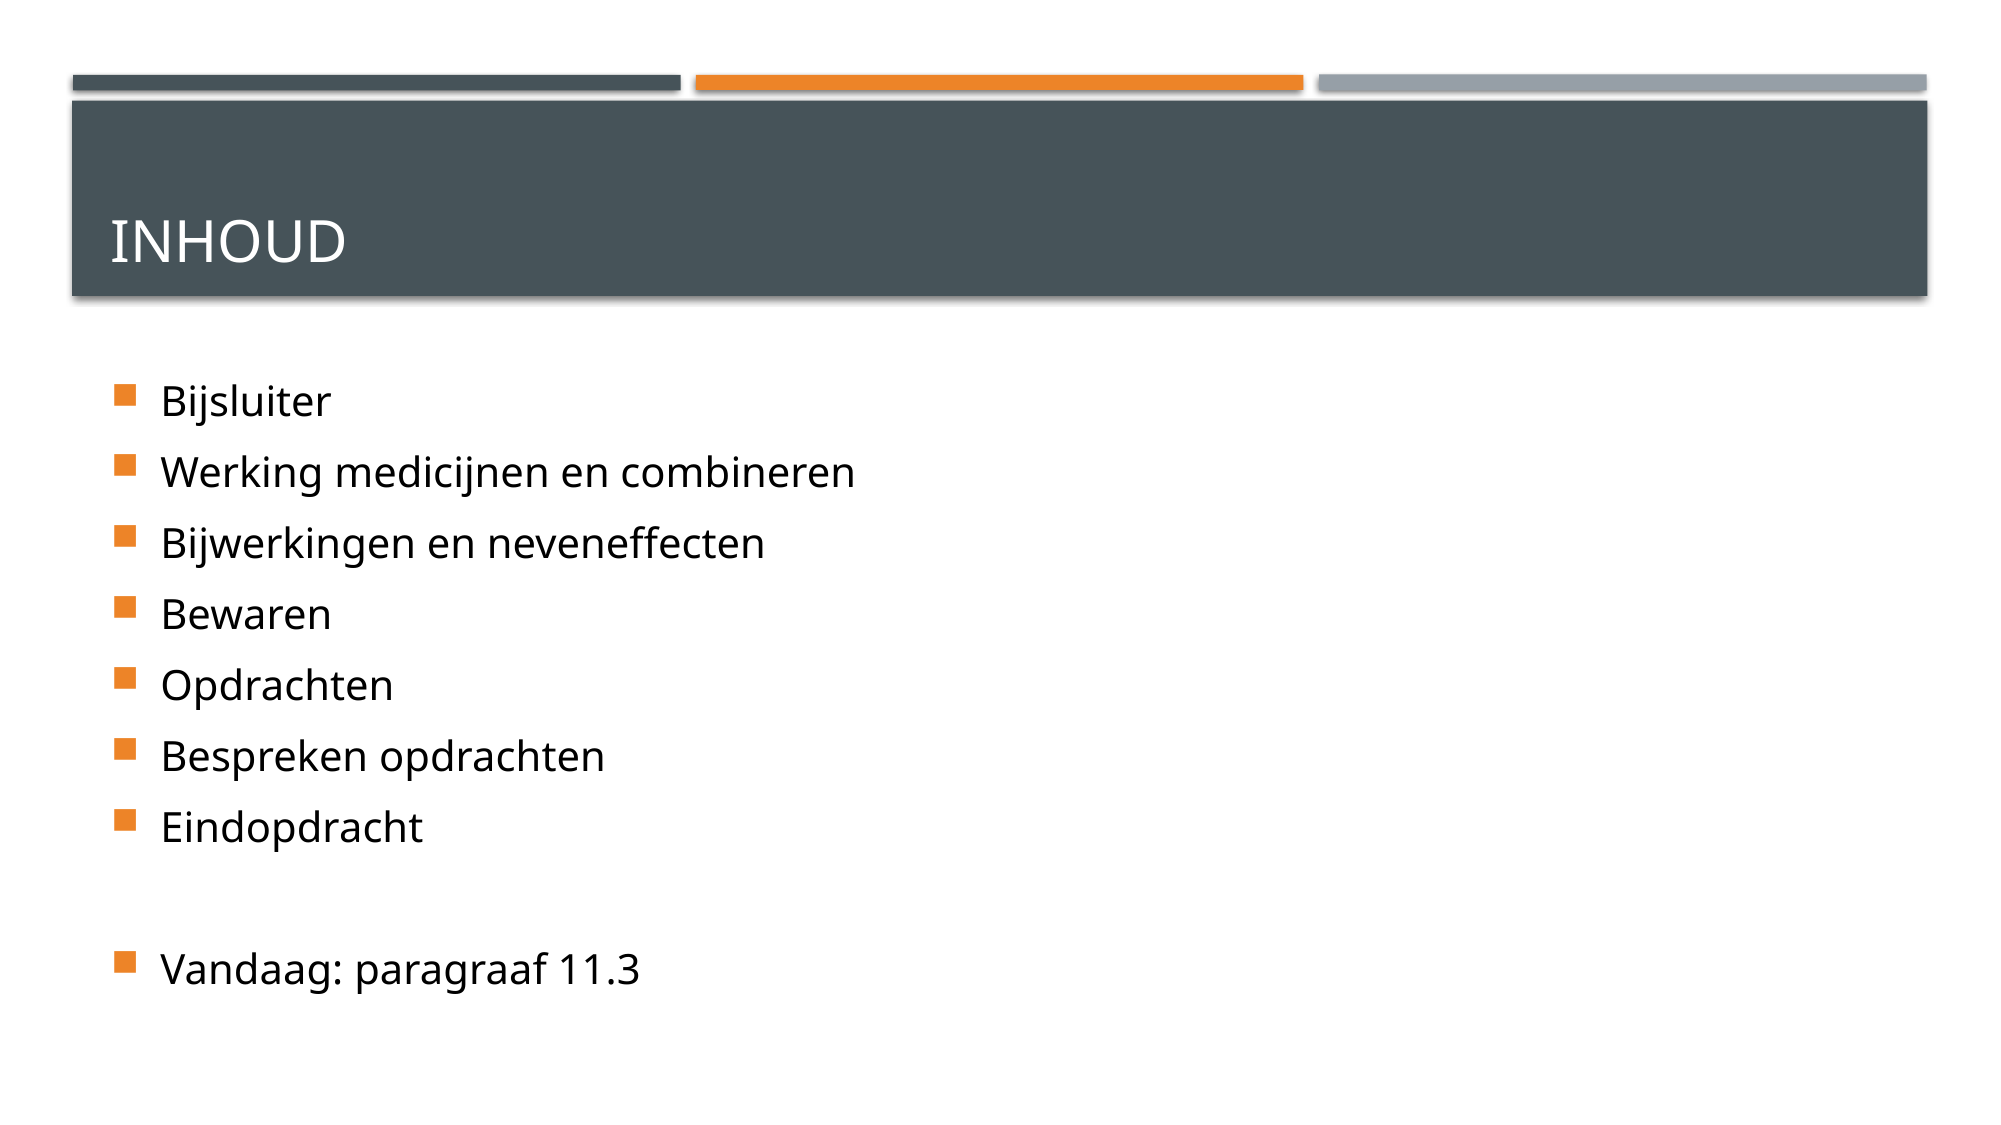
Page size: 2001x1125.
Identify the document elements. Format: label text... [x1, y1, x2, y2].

title inhoud [95, 115, 1905, 282]
list Bijsluiter Werking medicijnen en combineren Bijwerkingen en neveneffecten Bewaren Opdrachten Bespreken opdrachten Eindopdracht Vandaag: paragraaf 11.3 [95, 357, 1905, 1010]
